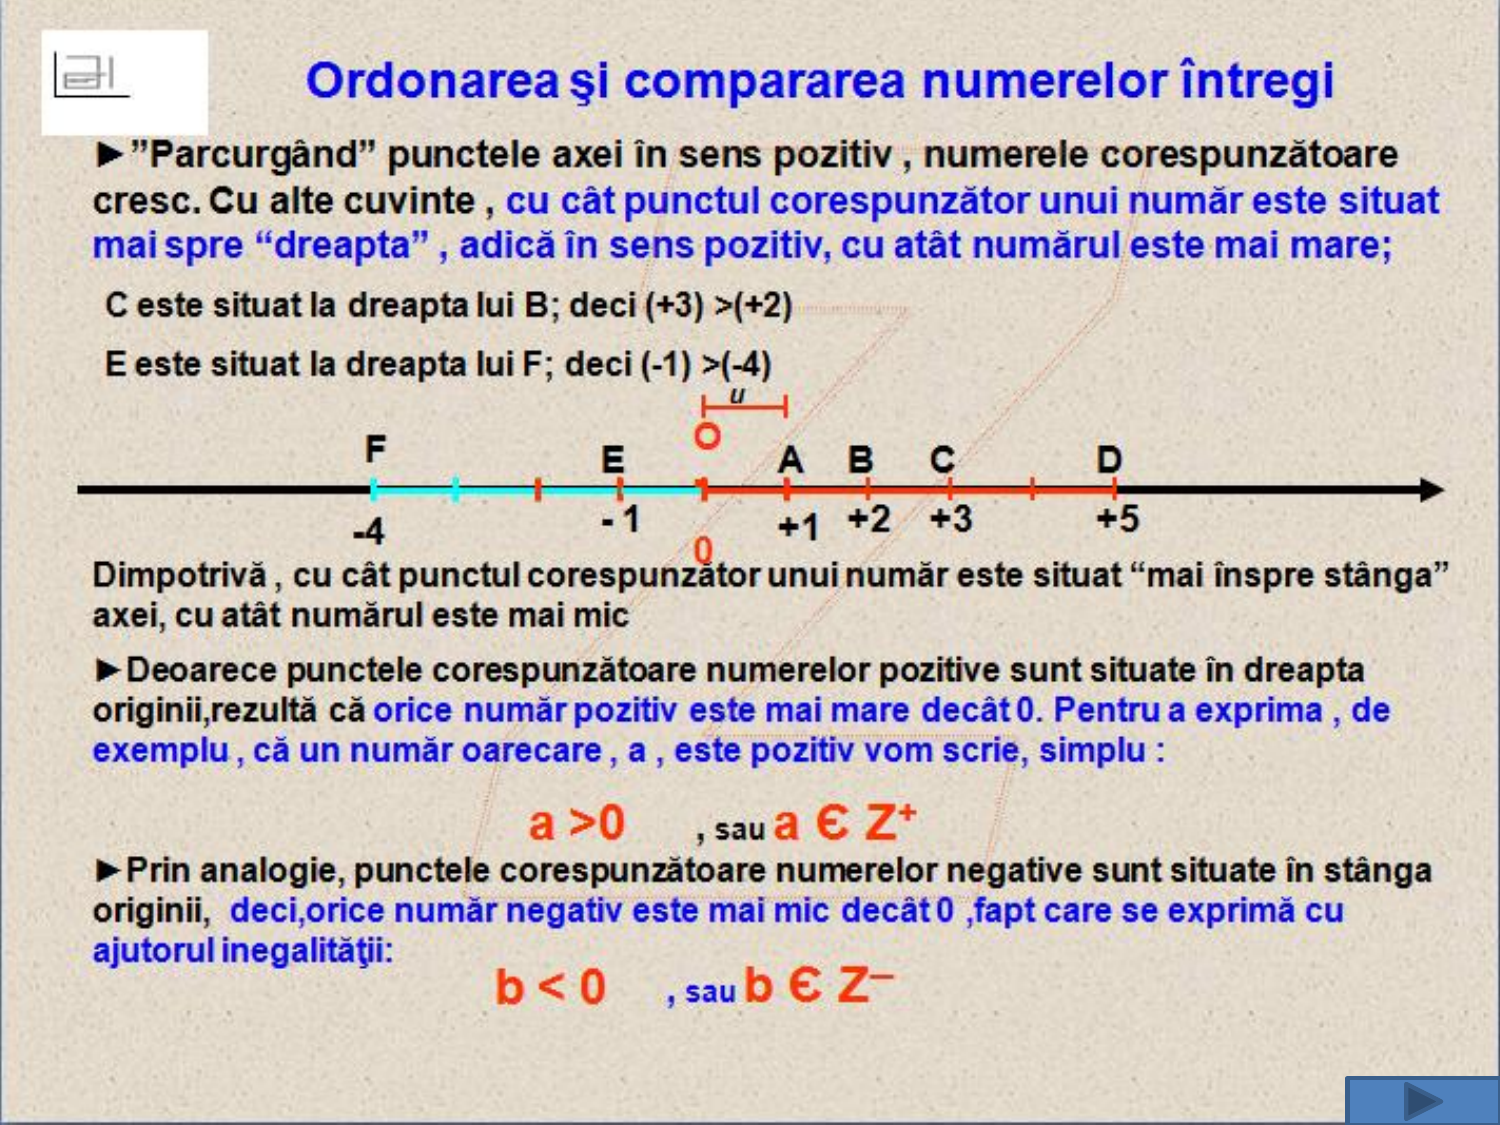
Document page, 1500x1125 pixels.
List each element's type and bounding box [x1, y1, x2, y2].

text_box [1345, 1076, 1500, 1125]
picture [0, 0, 1500, 1125]
